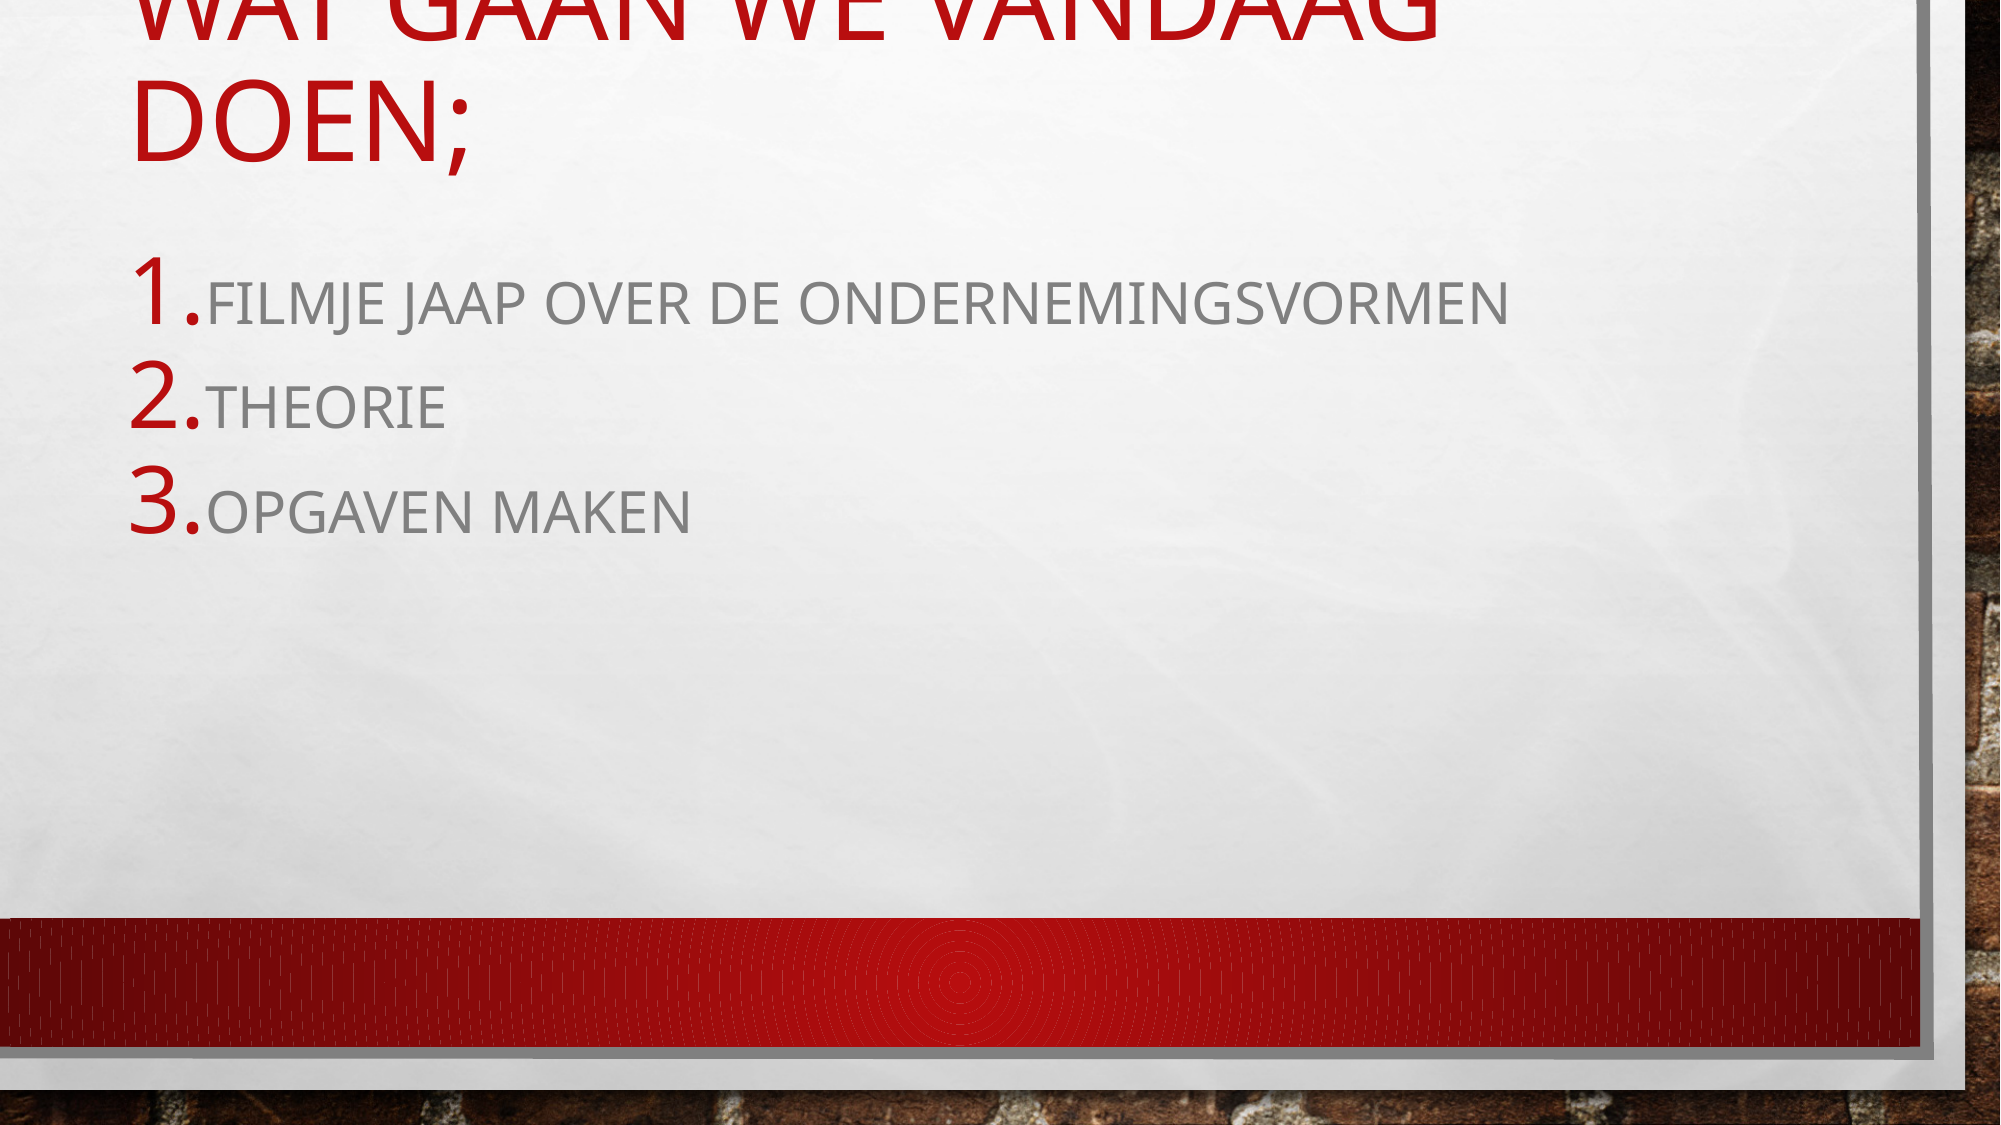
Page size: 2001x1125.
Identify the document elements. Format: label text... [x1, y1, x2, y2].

picture [0, 0, 2000, 1125]
list Filmje Jaap over de ondernemingsvormen Theorie Opgaven maken [112, 244, 1818, 883]
title Wat gaan we vandaag doen; [112, 0, 1818, 194]
